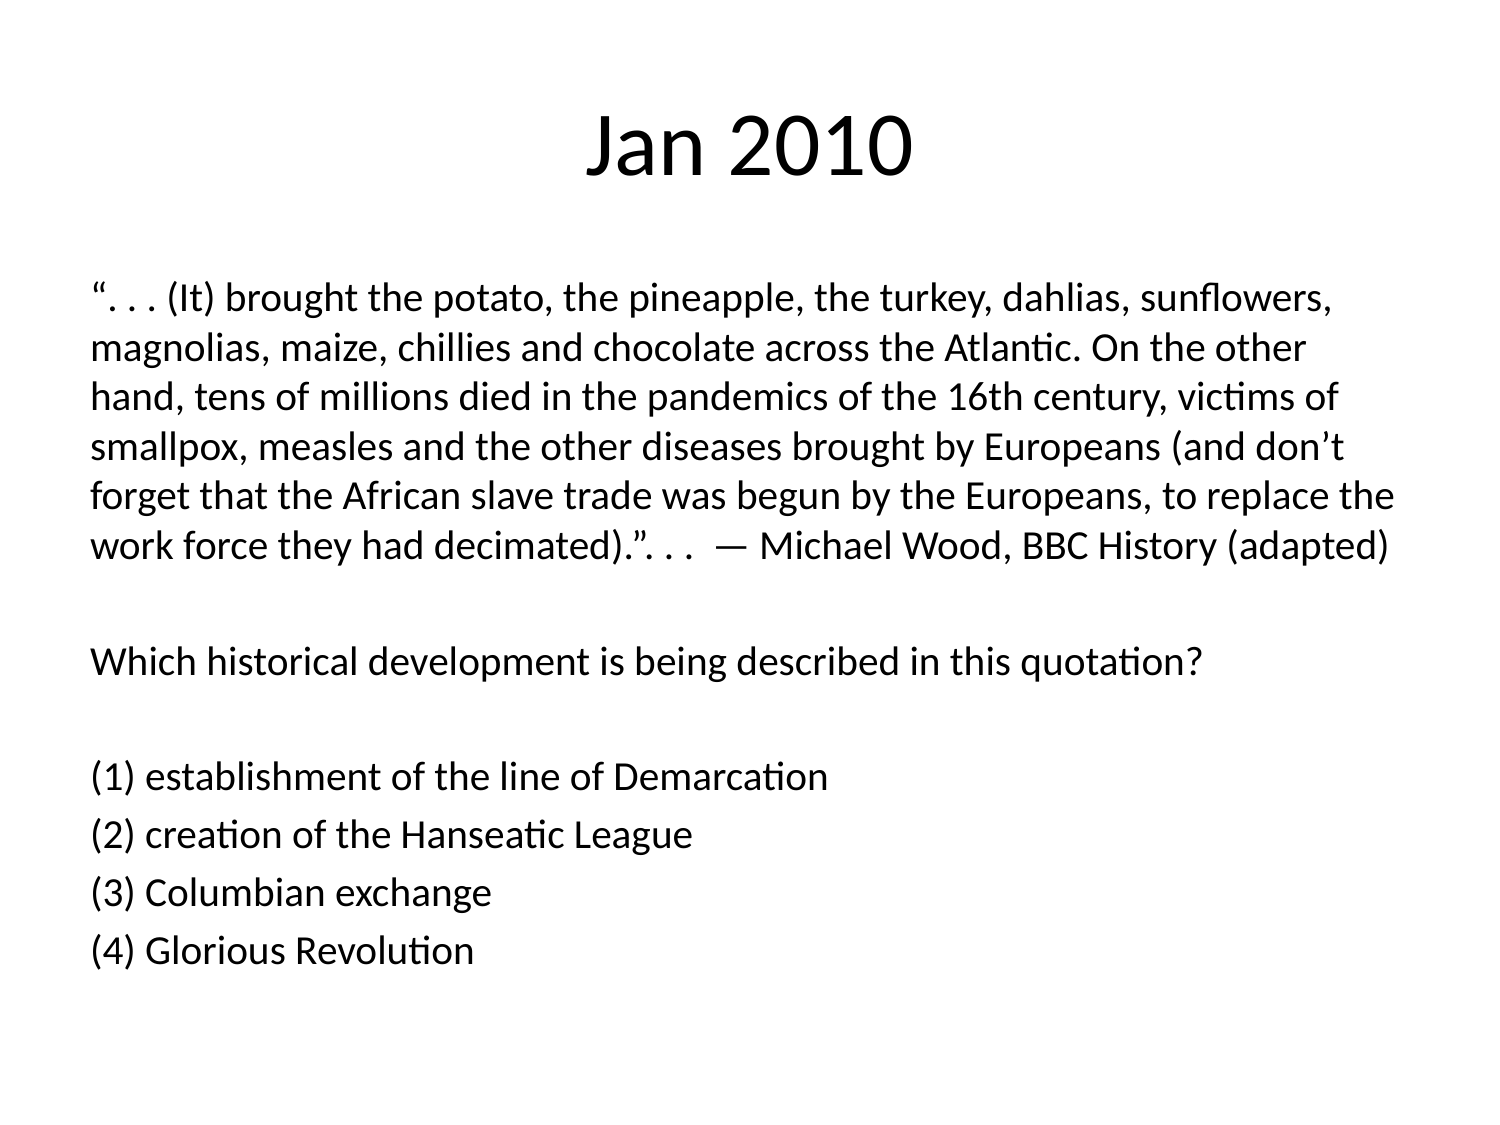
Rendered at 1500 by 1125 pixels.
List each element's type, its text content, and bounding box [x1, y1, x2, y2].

title Jan 2010 [75, 45, 1425, 233]
list “. . . (It) brought the potato, the pineapple, the turkey, dahlias, sunflowers, magnolias, maize, chillies and chocolate across the Atlantic. On the other hand, tens of millions died in the pandemics of the 16th century, victims of smallpox, measles and the other diseases brought by Europeans (and don’t forget that the African slave trade was begun by the Europeans, to replace the work force they had decimated).”. . . — Michael Wood, BBC History (adapted) Which historical development is being described in this quotation? (1) establishment of the line of Demarcation (2) creation of the Hanseatic League (3) Columbian exchange (4) Glorious Revolution [75, 262, 1425, 1005]
